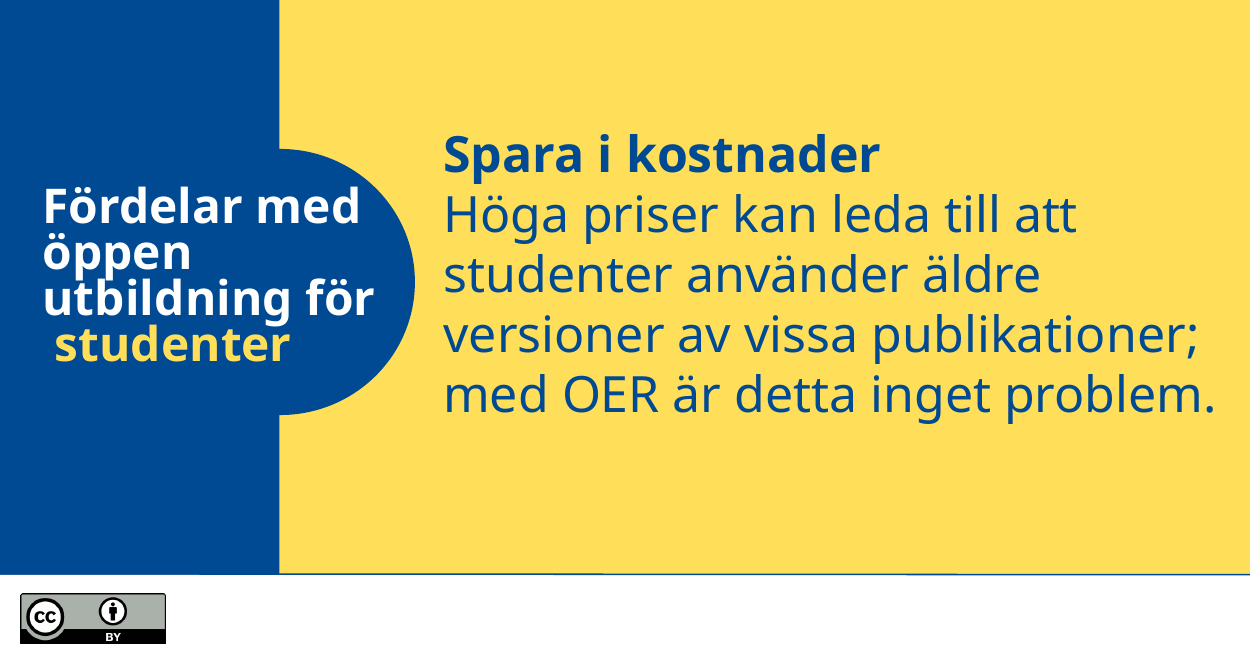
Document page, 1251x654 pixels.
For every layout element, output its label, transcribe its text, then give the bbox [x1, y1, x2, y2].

text_box [0, 0, 280, 573]
text_box [196, 386, 365, 416]
picture [20, 592, 166, 645]
text_box [206, 148, 355, 171]
text_box [0, 582, 1250, 654]
text_box Fördelar med öppen utbildning för studenter [27, 171, 392, 386]
text_box [392, 207, 415, 357]
text_box Spara i kostnader Höga priser kan leda till att studenter använder äldre versioner av vissa publikationer; med OER är detta inget problem. [428, 107, 1250, 437]
